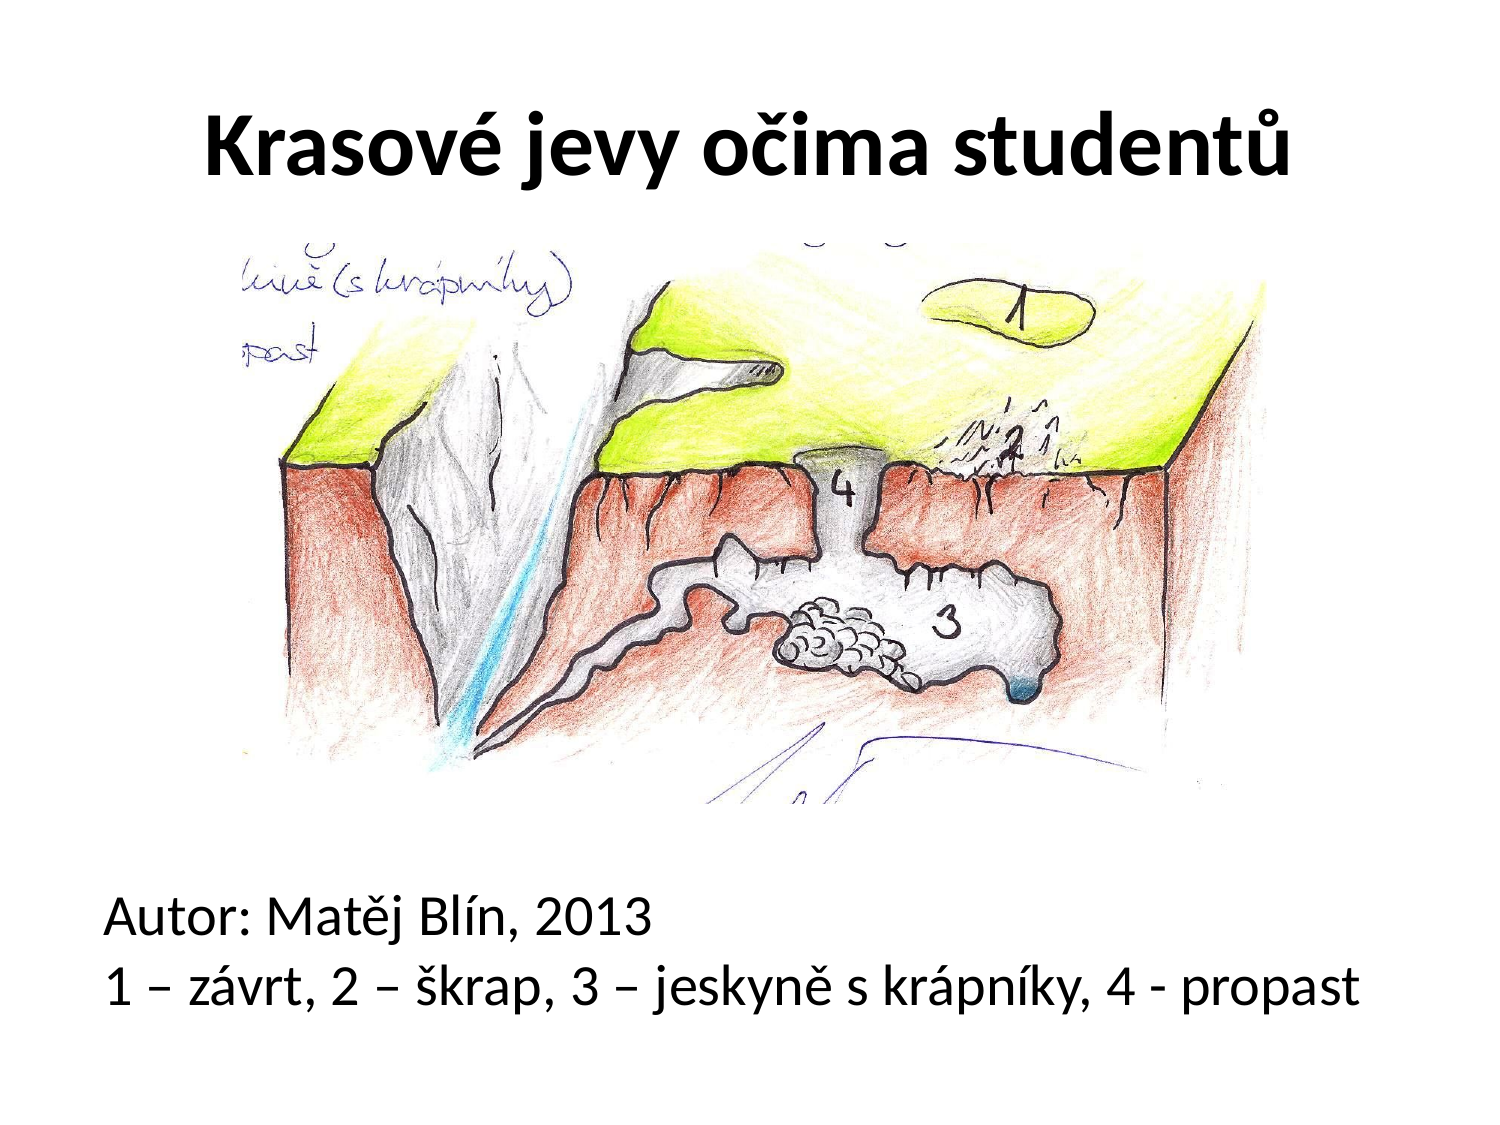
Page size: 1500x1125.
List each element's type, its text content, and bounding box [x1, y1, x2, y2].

text_box Autor: Matěj Blín, 2013 1 – závrt, 2 – škrap, 3 – jeskyně s krápníky, 4 - propast [88, 869, 1400, 1025]
title Krasové jevy očima studentů [75, 45, 1425, 233]
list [241, 243, 1267, 805]
